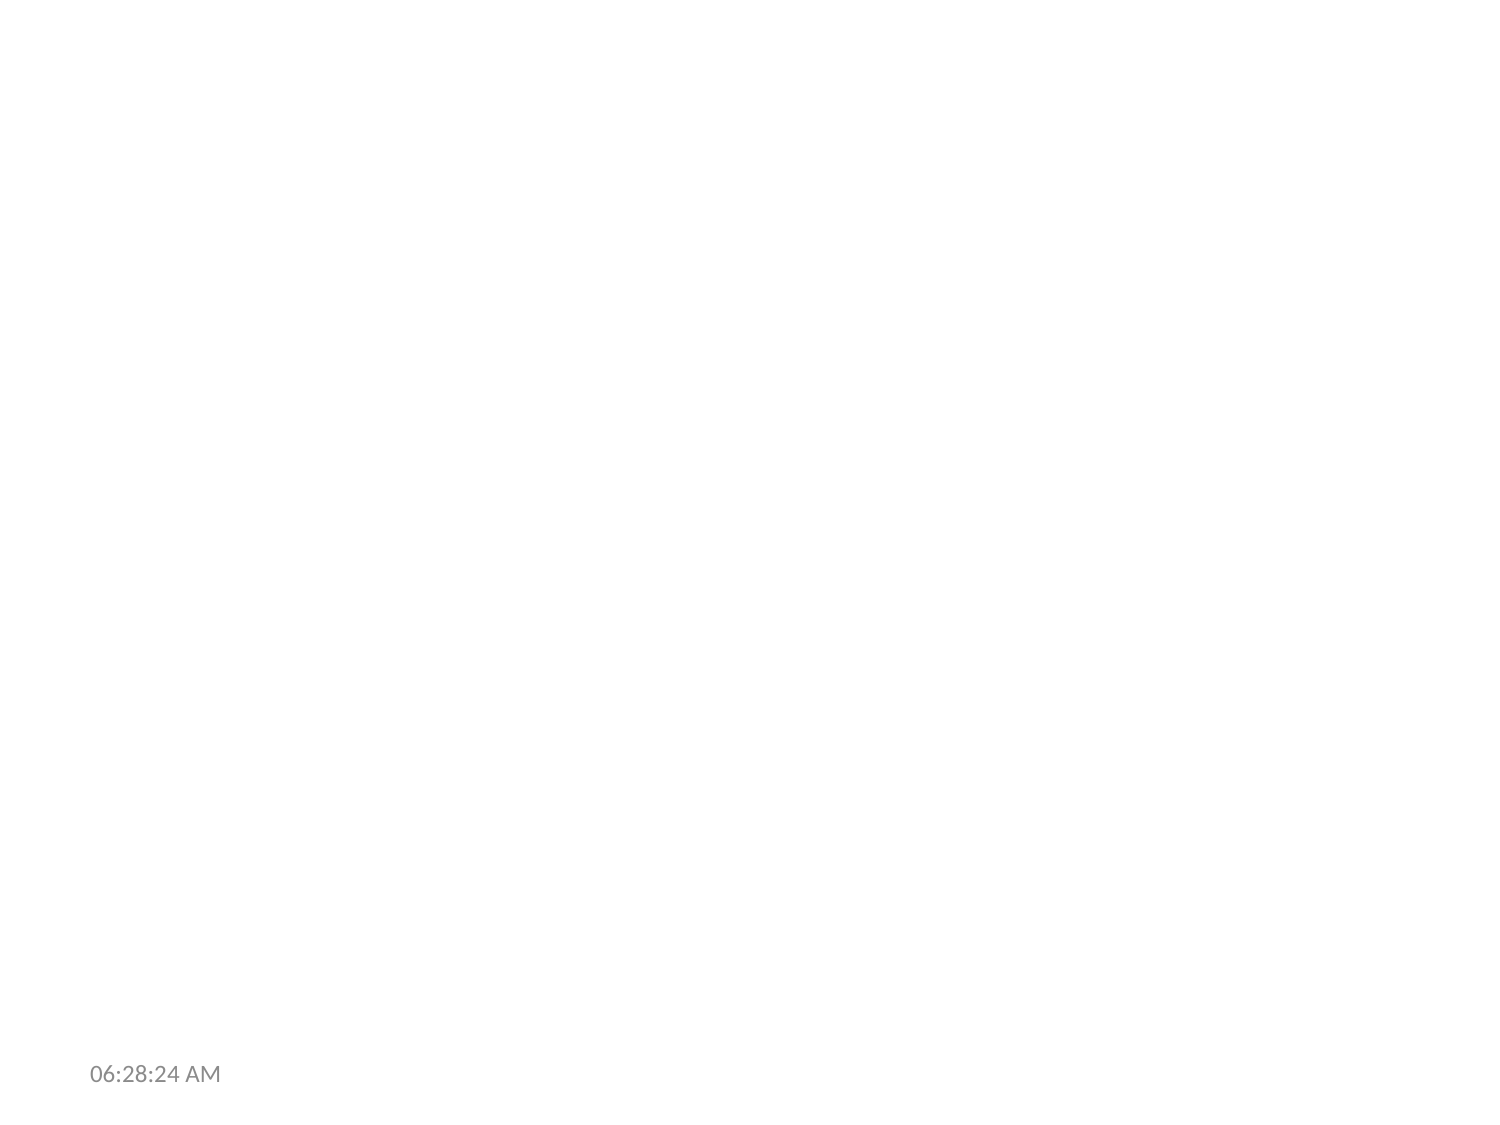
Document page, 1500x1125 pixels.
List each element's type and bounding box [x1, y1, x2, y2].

slide_number [75, 1042, 425, 1103]
